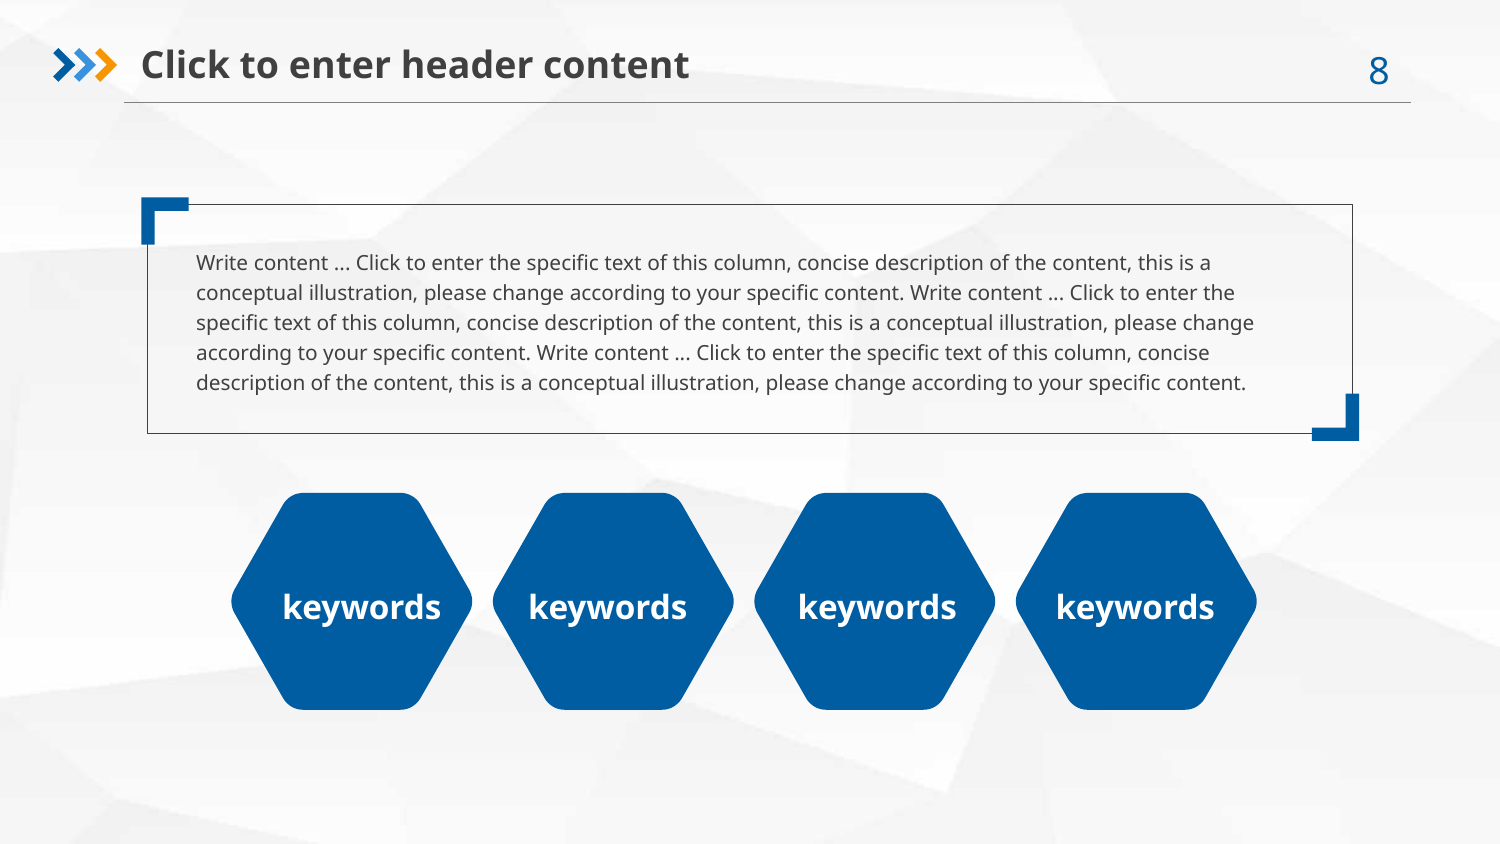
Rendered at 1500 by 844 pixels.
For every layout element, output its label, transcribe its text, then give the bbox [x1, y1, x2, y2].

text_box [1310, 392, 1361, 443]
text_box Click to enter header content [140, 32, 844, 95]
text_box [492, 492, 734, 710]
text_box [231, 492, 473, 710]
text_box [139, 195, 191, 247]
text_box [1015, 492, 1257, 710]
text_box keywords [1042, 585, 1228, 626]
text_box [754, 492, 996, 710]
picture [0, 0, 1500, 844]
text_box keywords [785, 585, 970, 626]
text_box [145, 203, 1355, 436]
text_box keywords [269, 585, 455, 626]
text_box Write content ... Click to enter the specific text of this column, concise description of the content, this is a conceptual illustration, please change according to your specific content. Write content ... Click to enter the specific text of this column, concise description of the content, this is a conceptual illustration, please change according to your specific content. Write content ... Click to enter the specific text of this column, concise description of the content, this is a conceptual illustration, please change according to your specific content. [196, 244, 1304, 395]
text_box keywords [515, 585, 701, 626]
